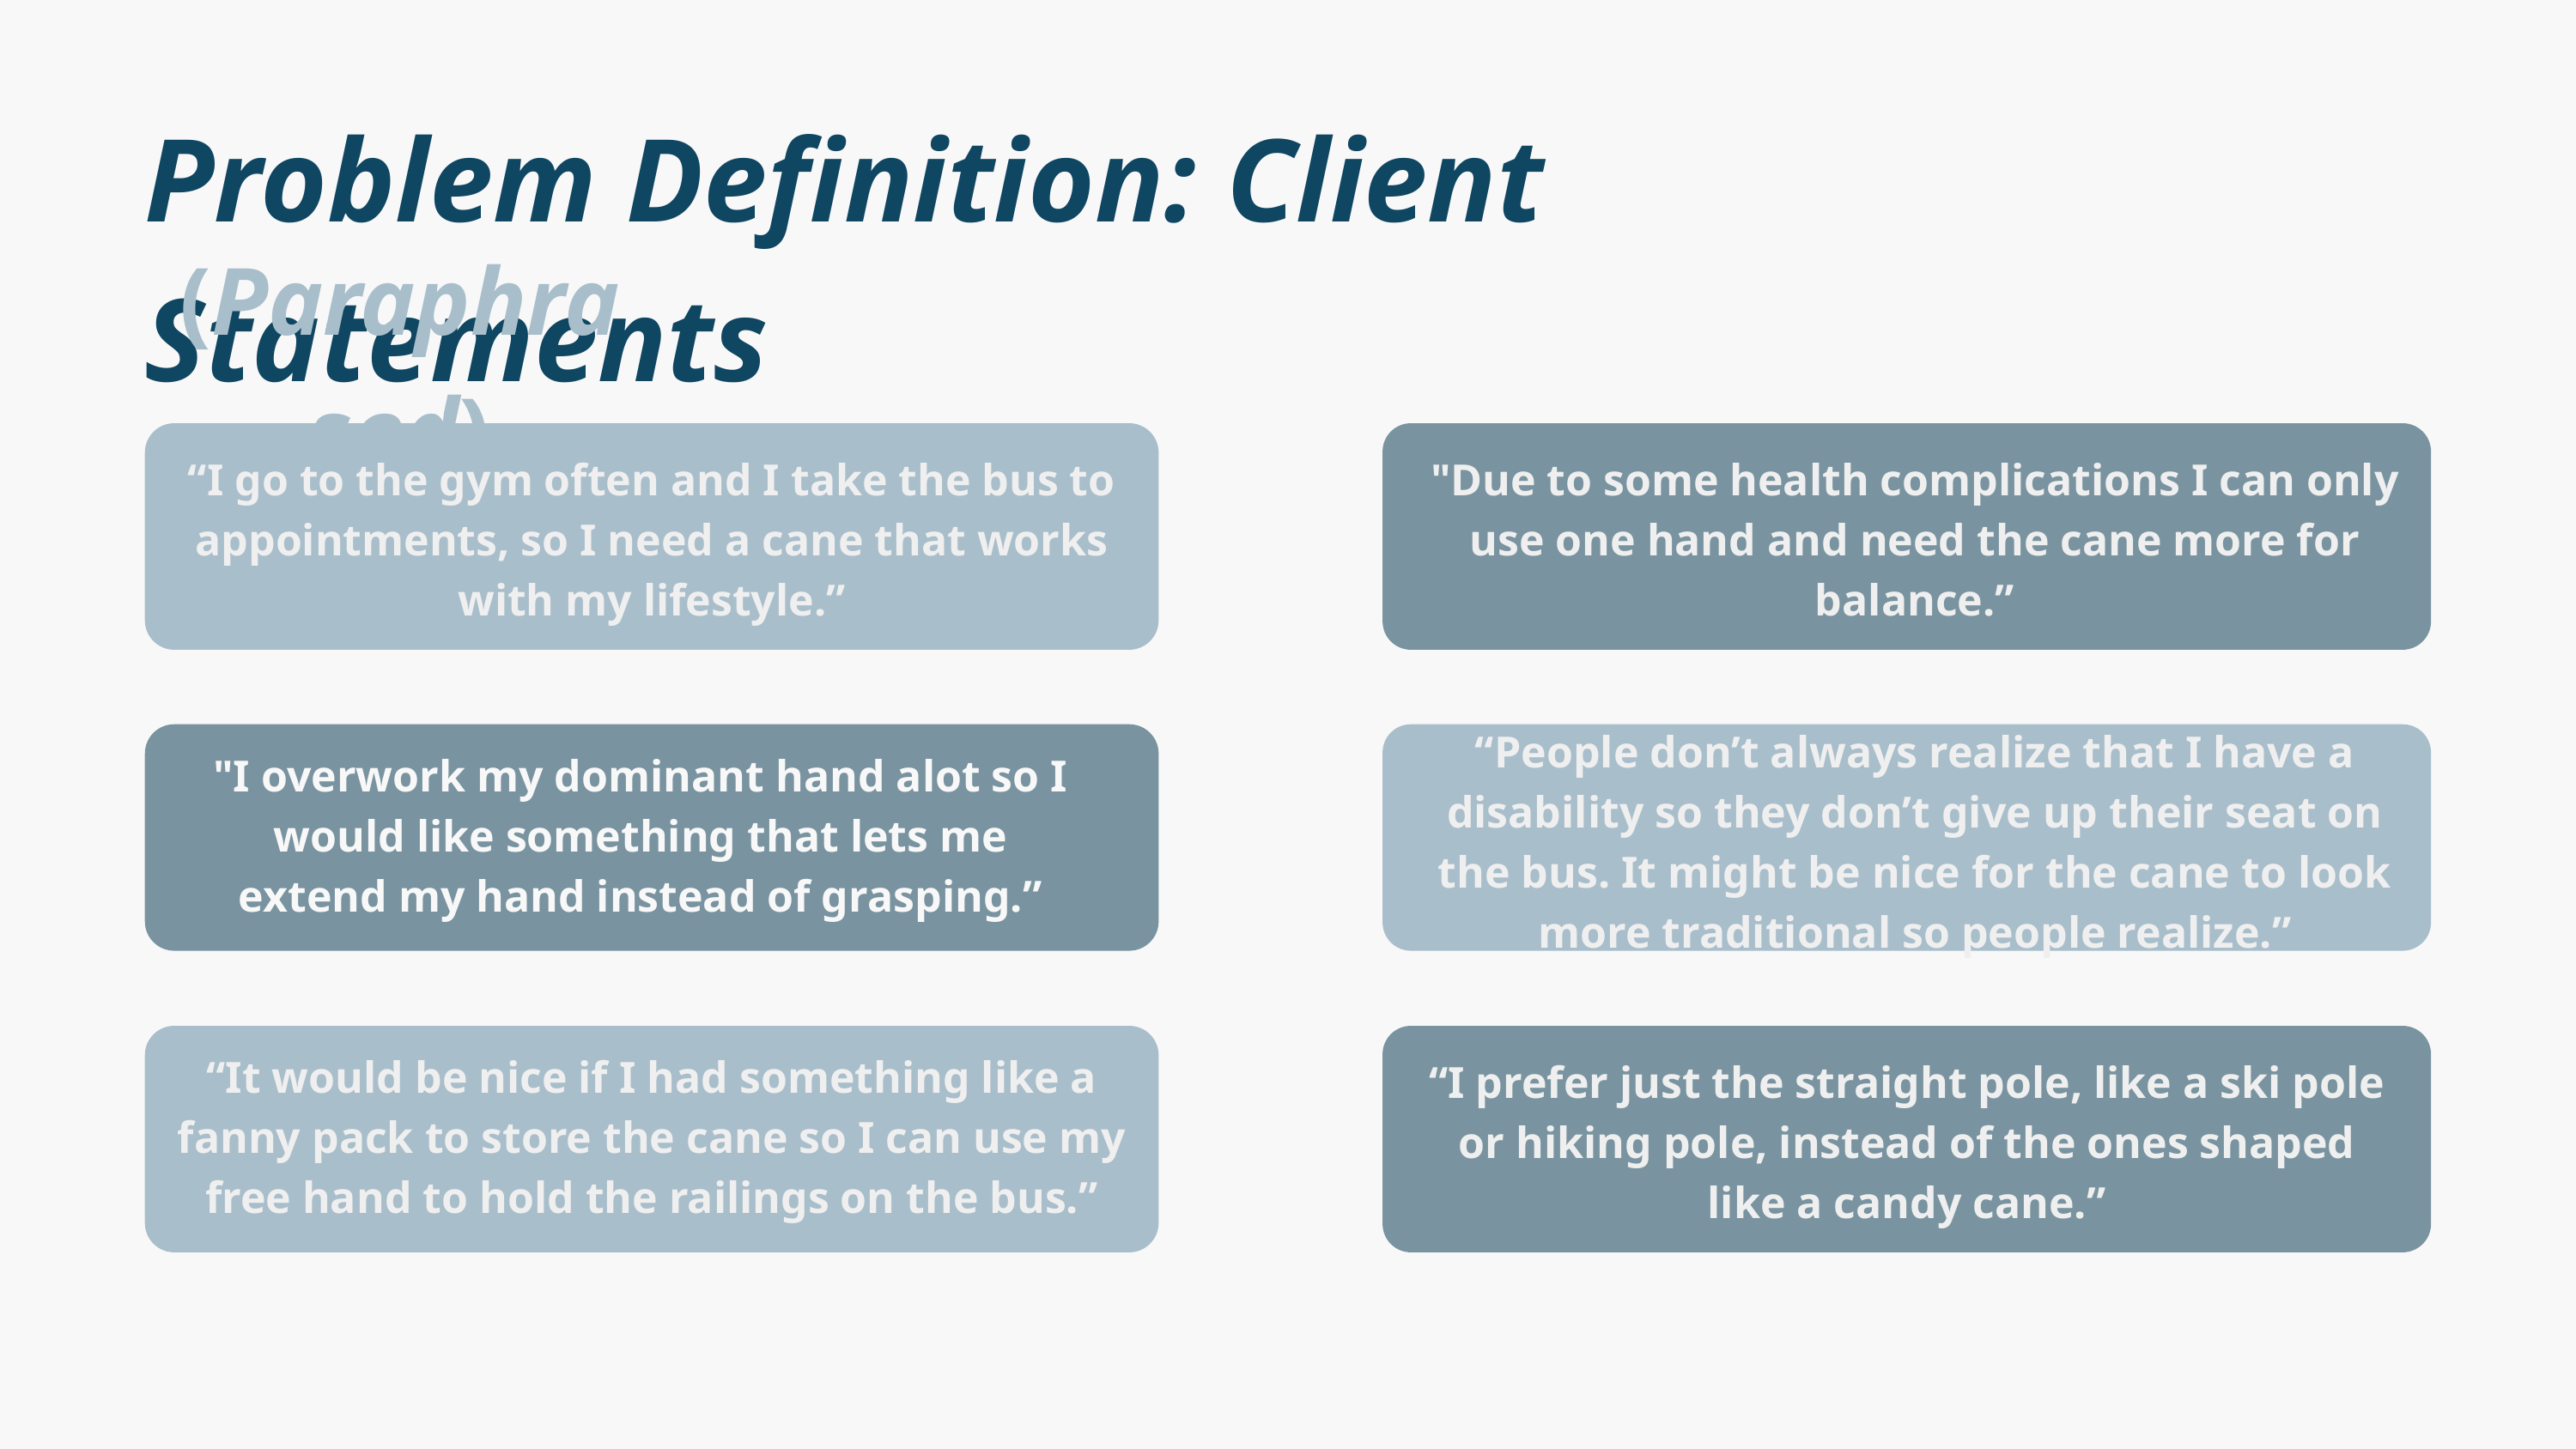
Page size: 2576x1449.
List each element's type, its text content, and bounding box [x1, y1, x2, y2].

text_box “People don’t always realize that I have a disability so they don’t give up their seat on the bus. It might be nice for the cane to look more traditional so people realize.” [1434, 716, 2396, 723]
text_box Problem Definition: Client Statements [144, 84, 1916, 405]
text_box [144, 422, 1159, 651]
text_box (Paraphrased) [159, 223, 641, 421]
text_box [144, 1025, 1159, 1253]
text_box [144, 724, 1159, 951]
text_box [1382, 422, 2432, 651]
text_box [1382, 724, 2432, 951]
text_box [1382, 1025, 2432, 1253]
